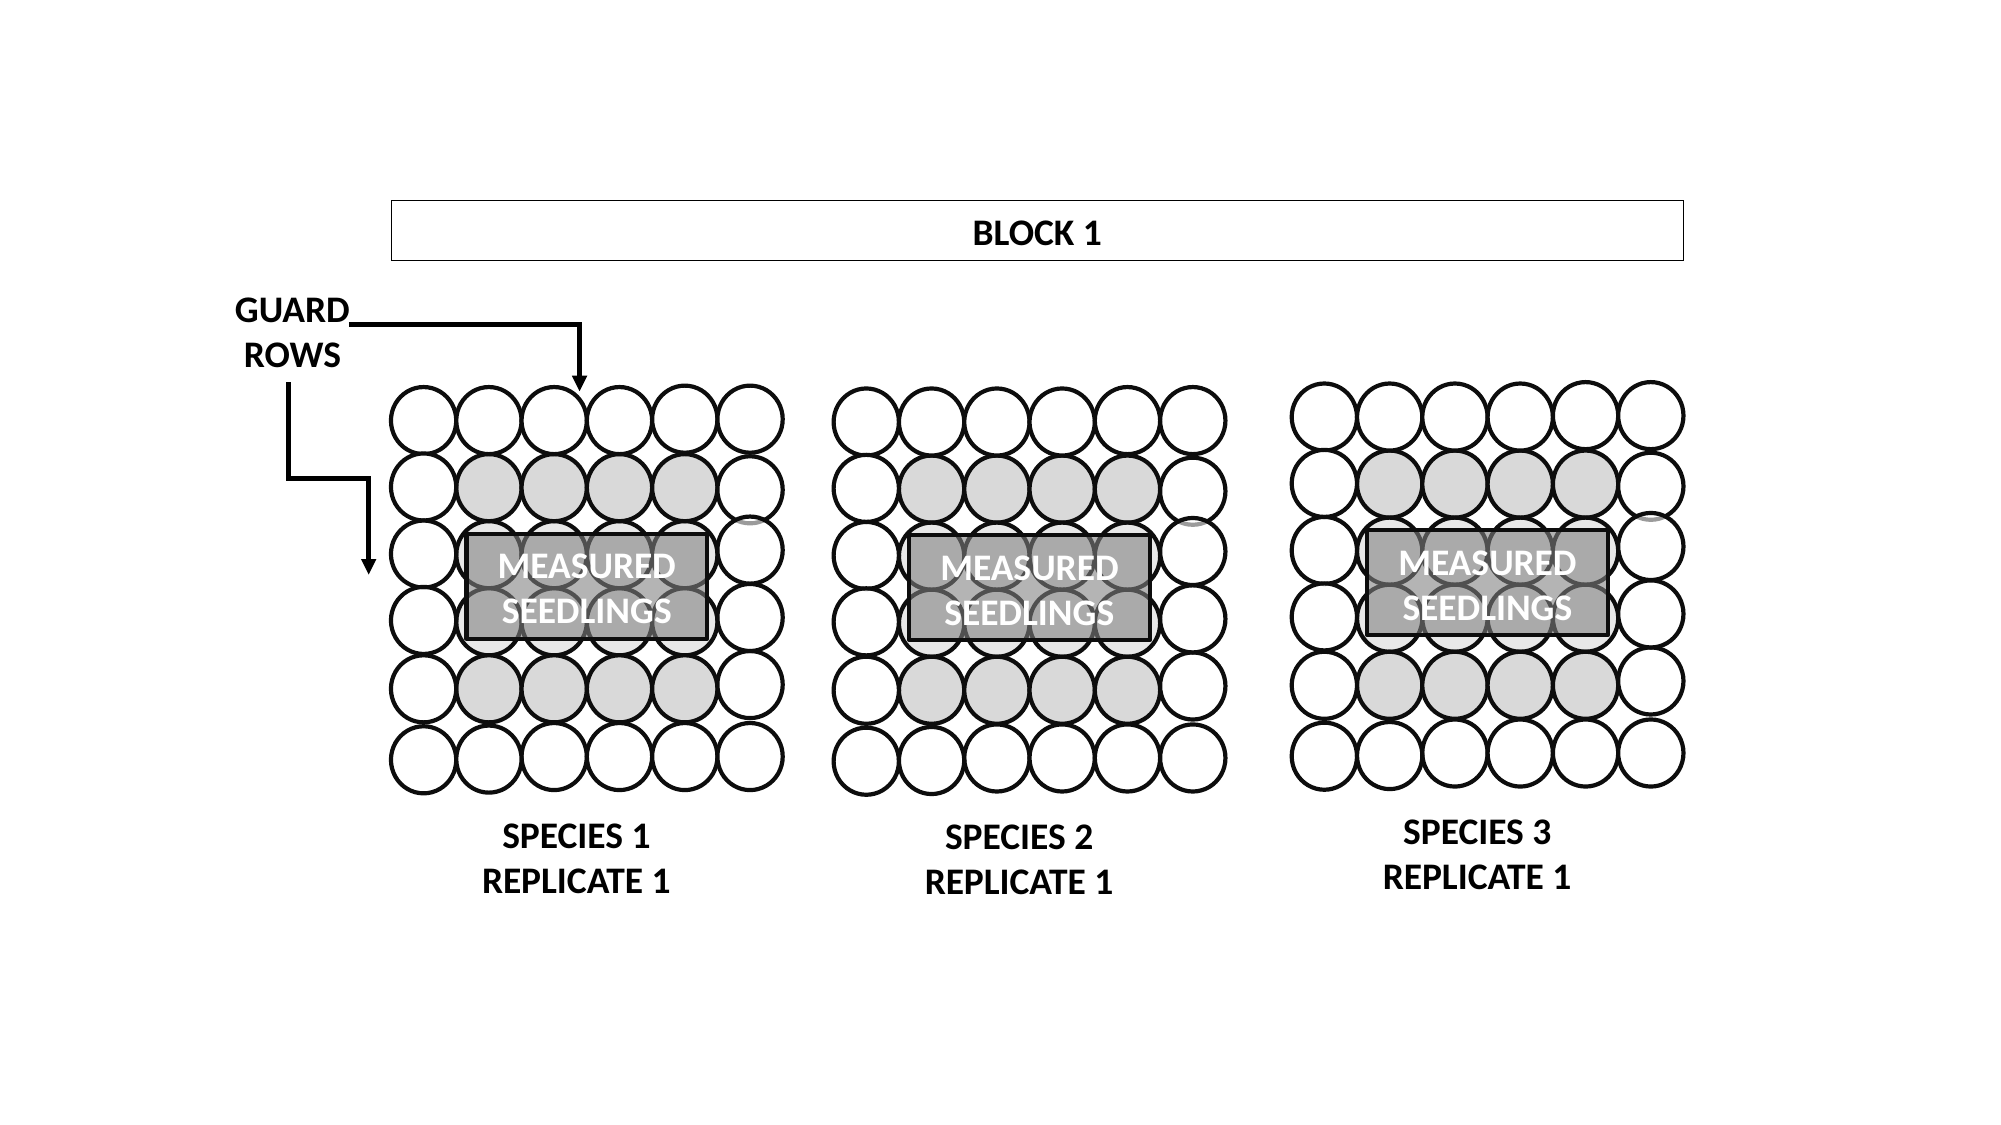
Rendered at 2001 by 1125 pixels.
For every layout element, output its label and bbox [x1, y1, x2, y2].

text_box [219, 200, 1684, 911]
